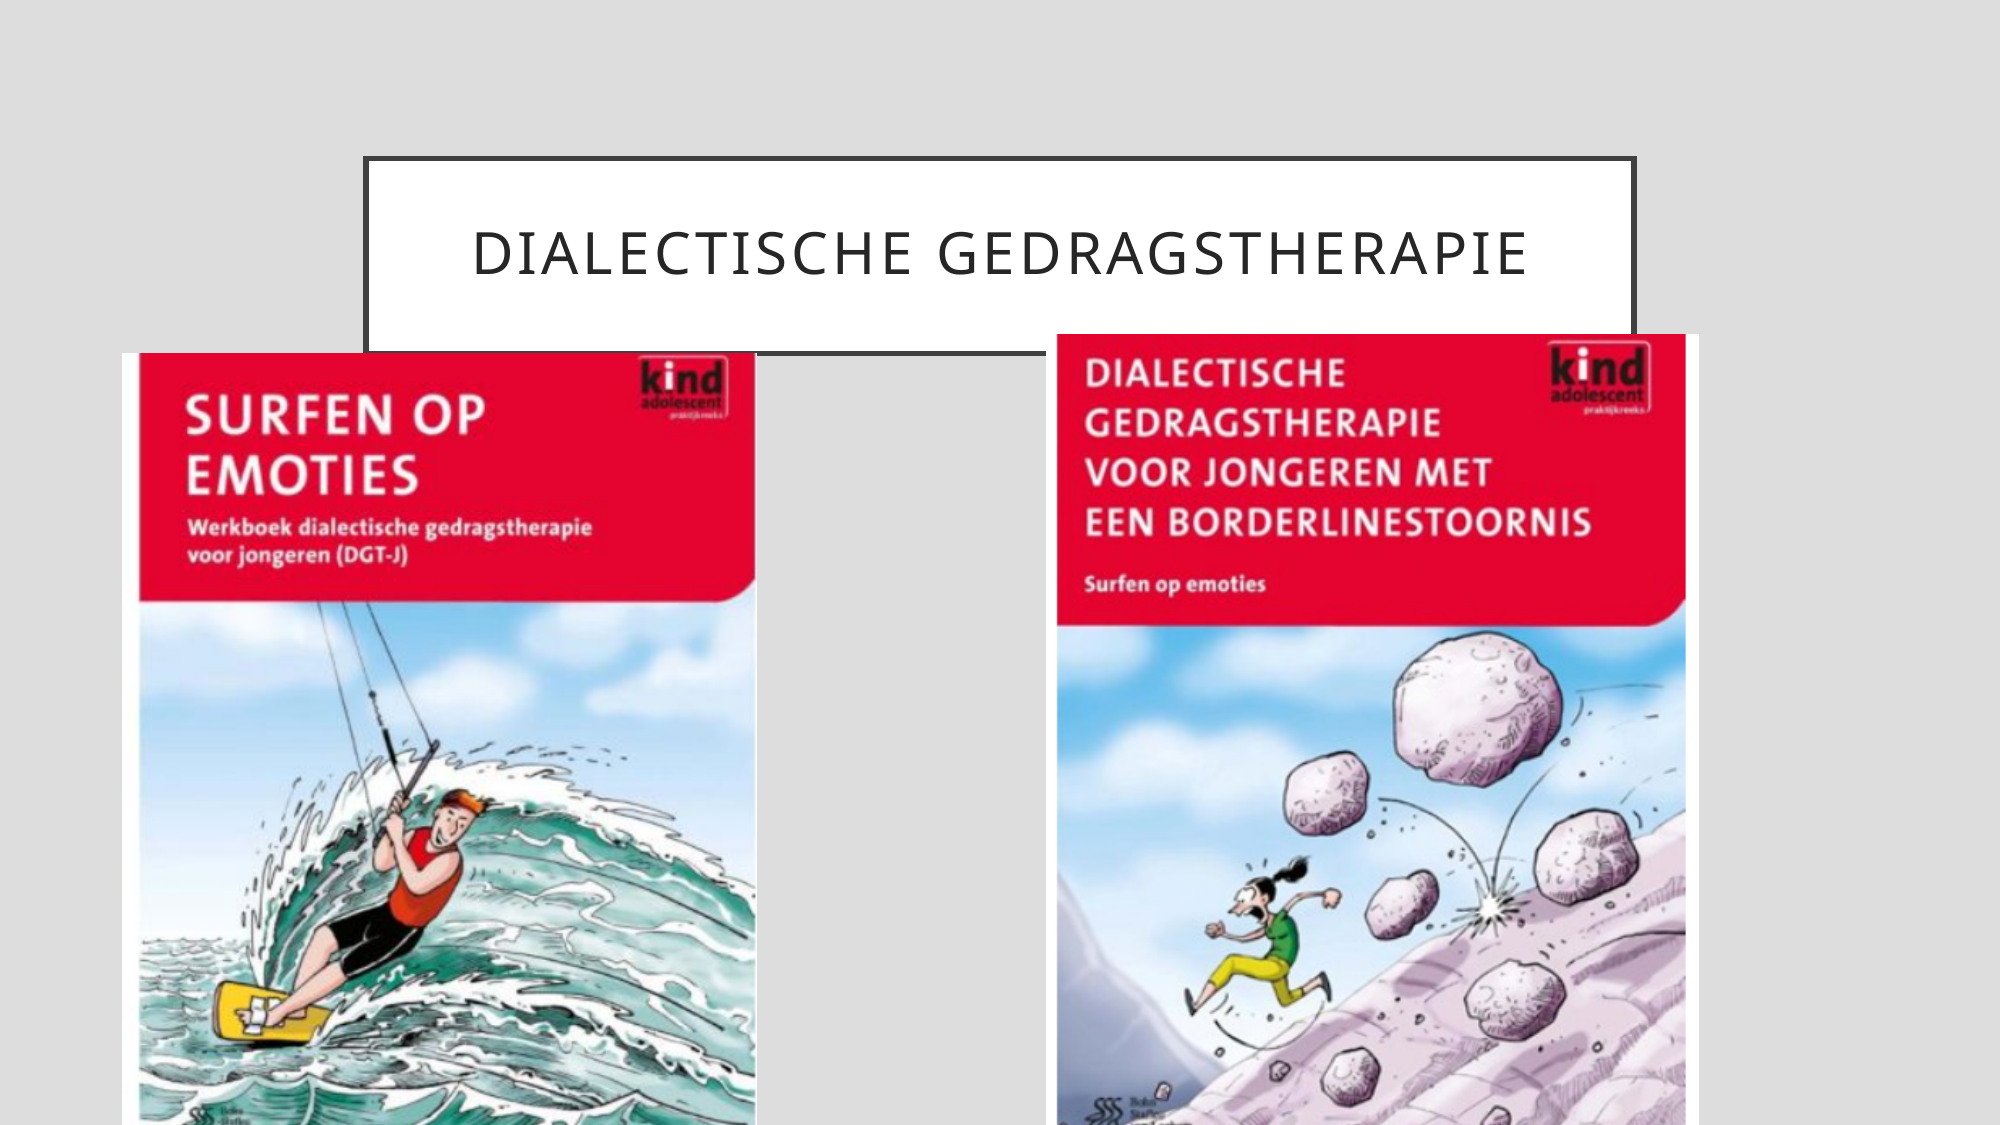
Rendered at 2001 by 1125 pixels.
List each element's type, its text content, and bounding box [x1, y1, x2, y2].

picture [122, 353, 757, 1125]
title Dialectische gedragstherapie [363, 156, 1637, 356]
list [1046, 334, 1699, 1125]
